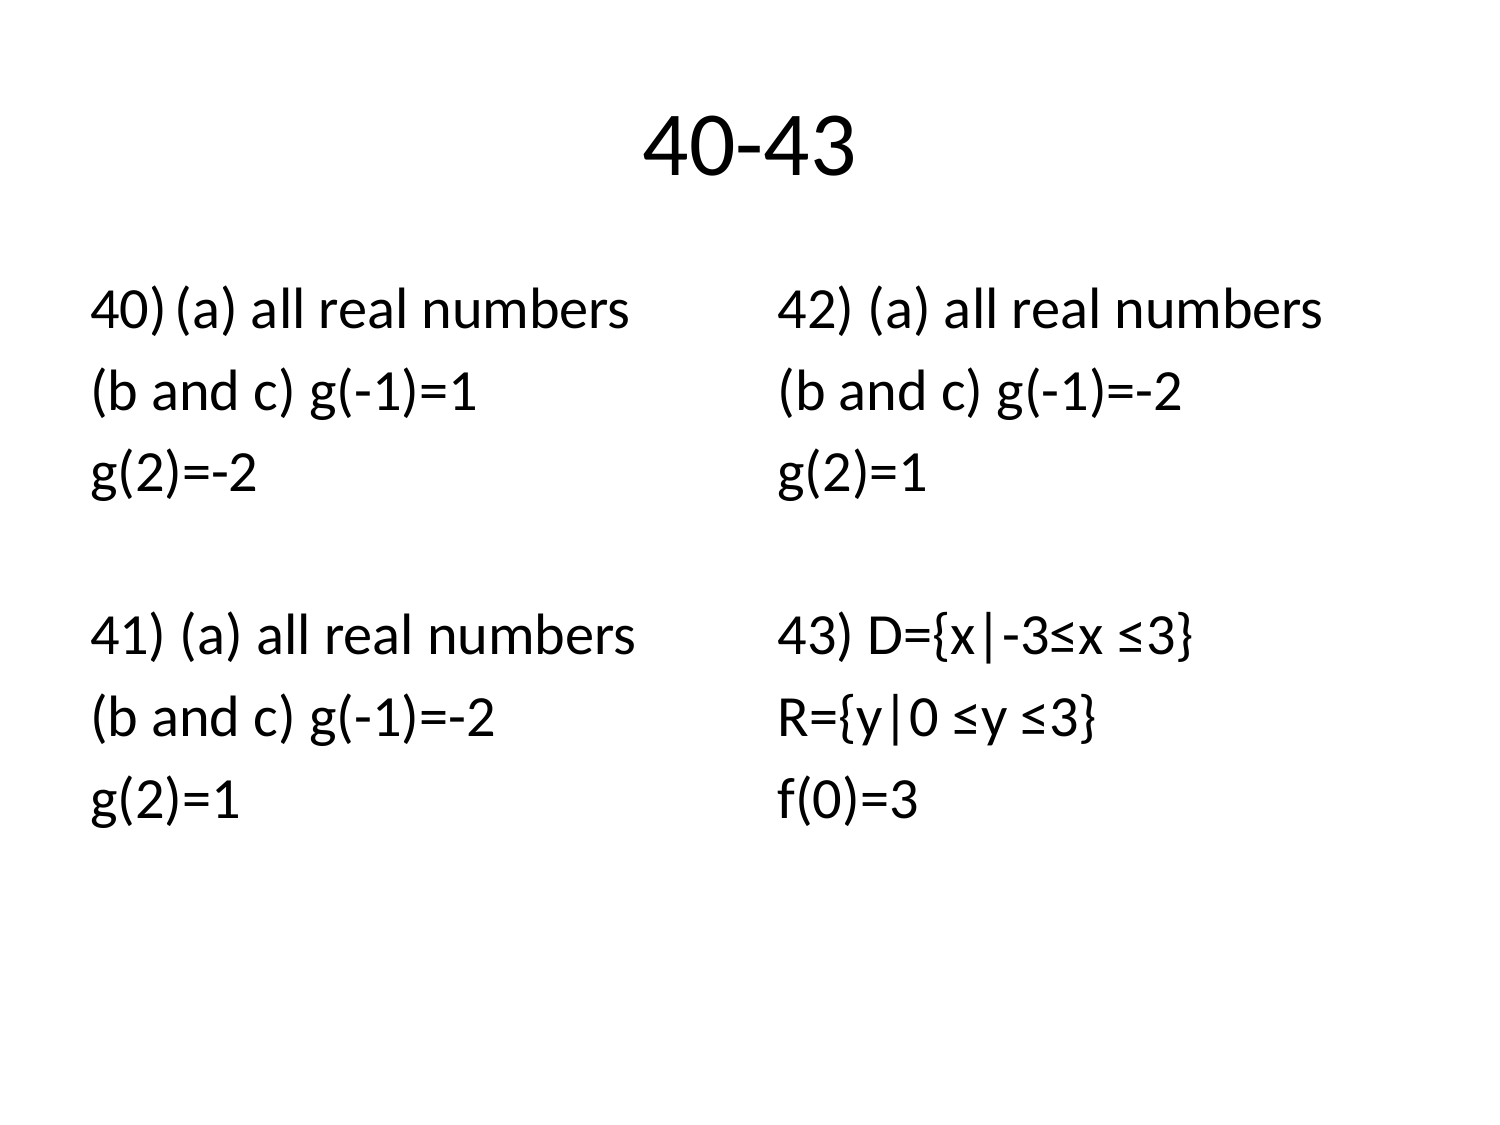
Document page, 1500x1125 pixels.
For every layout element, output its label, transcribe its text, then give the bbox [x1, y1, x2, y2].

list (a) all real numbers (b and c) g(-1)=1 g(2)=-2 41) (a) all real numbers (b and c) g(-1)=-2 g(2)=1 [75, 262, 738, 1005]
list 42) (a) all real numbers (b and c) g(-1)=-2 g(2)=1 43) D={x|-3≤x ≤3} R={y|0 ≤y ≤3} f(0)=3 [762, 262, 1425, 1005]
title 40-43 [75, 45, 1425, 233]
